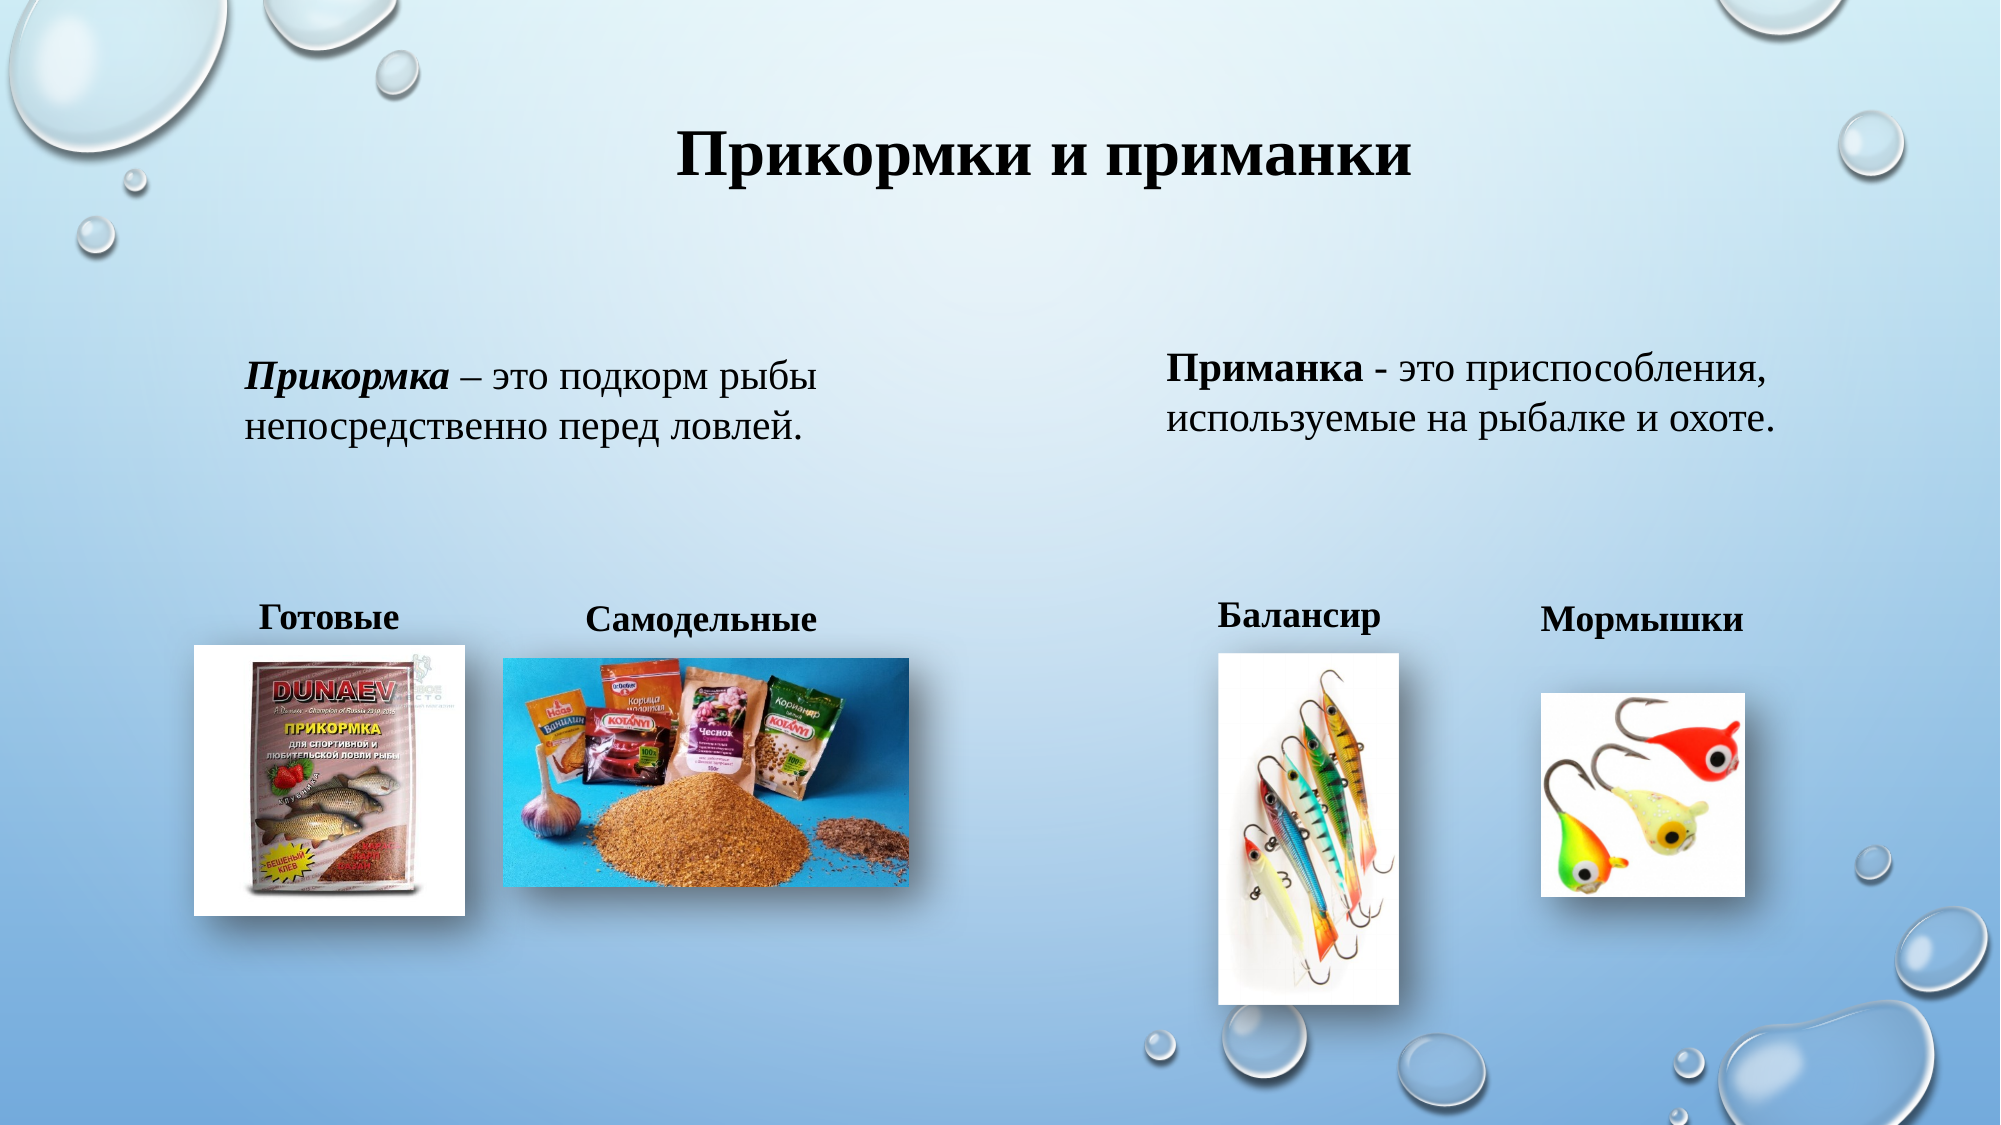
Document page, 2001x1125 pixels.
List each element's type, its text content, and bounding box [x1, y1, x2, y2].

text_box Мормышки [1525, 586, 1760, 646]
text_box Прикормки и приманки [662, 101, 1429, 197]
picture [0, 0, 2000, 1125]
text_box Приманка - это приспособления, используемые на рыбалке и охоте. [1151, 332, 1898, 447]
text_box Самодельные [570, 583, 842, 646]
text_box Готовые [244, 584, 415, 643]
text_box Балансир [1203, 582, 1397, 643]
text_box Прикормка – это подкорм рыбы непосредственно перед ловлей. [229, 340, 1087, 456]
